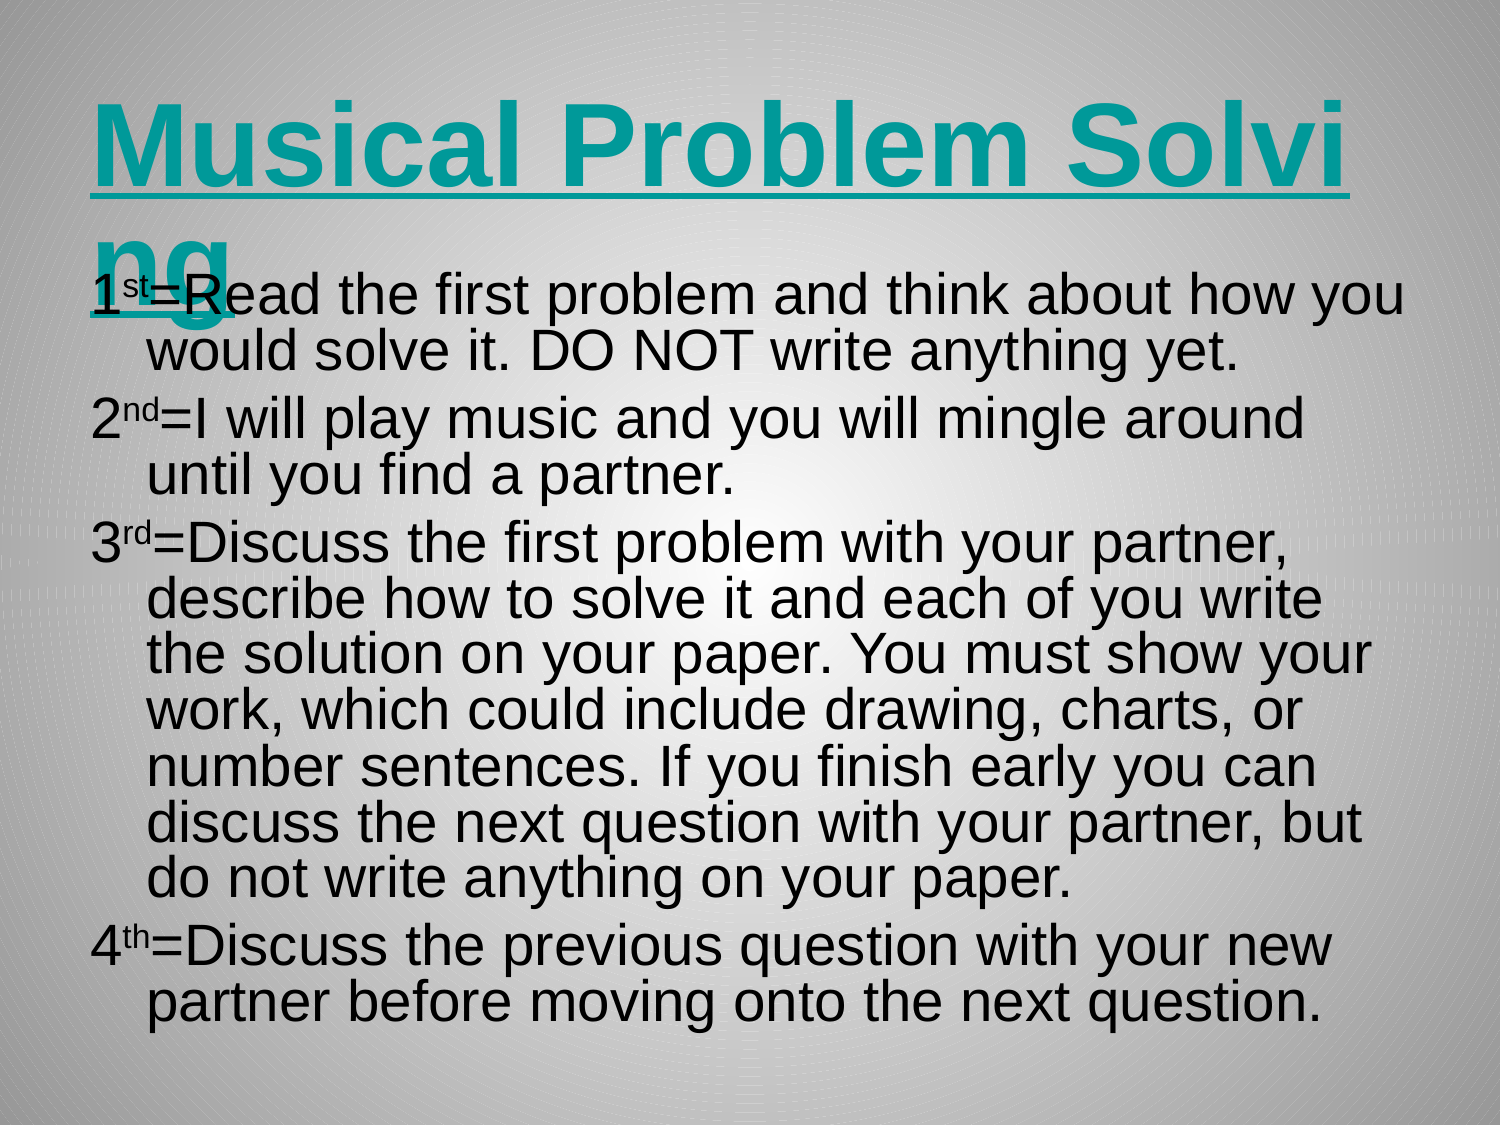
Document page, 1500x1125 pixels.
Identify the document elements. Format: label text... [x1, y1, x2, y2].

title Musical Problem Solving [74, 44, 1426, 233]
list 1st=Read the first problem and think about how you would solve it. DO NOT write anything yet. 2nd=I will play music and you will mingle around until you find a partner. 3rd=Discuss the first problem with your partner, describe how to solve it and each of you write the solution on your paper. You must show your work, which could include drawing, charts, or number sentences. If you finish early you can discuss the next question with your partner, but do not write anything on your paper. 4th=Discuss the previous question with your new partner before moving onto the next question. [74, 262, 1426, 1006]
